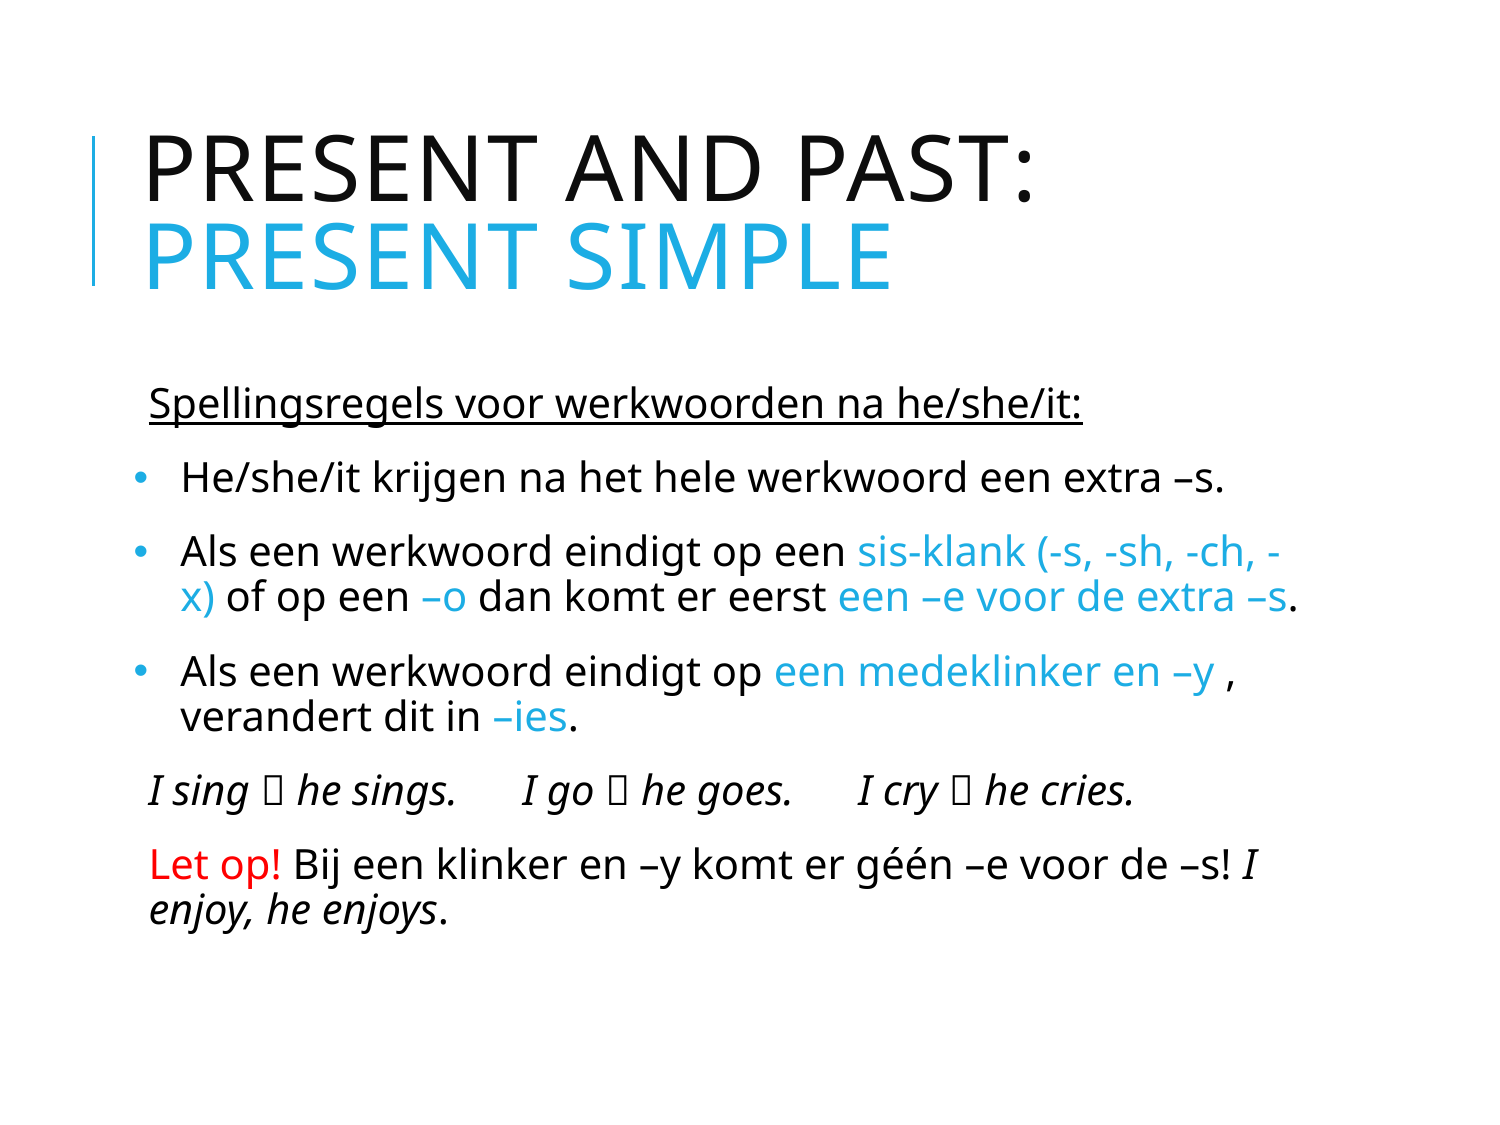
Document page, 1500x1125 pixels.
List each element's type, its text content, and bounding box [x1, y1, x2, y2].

title Present and past: Present simple [126, 96, 1322, 342]
list Spellingsregels voor werkwoorden na he/she/it: He/she/it krijgen na het hele werkwoord een extra –s. Als een werkwoord eindigt op een sis-klank (-s, -sh, -ch, -x) of op een –o dan komt er eerst een –e voor de extra –s. Als een werkwoord eindigt op een medeklinker en –y , verandert dit in –ies. I sing  he sings. I go  he goes. I cry  he cries. Let op! Bij een klinker en –y komt er géén –e voor de –s! I enjoy, he enjoys. [126, 375, 1322, 1035]
